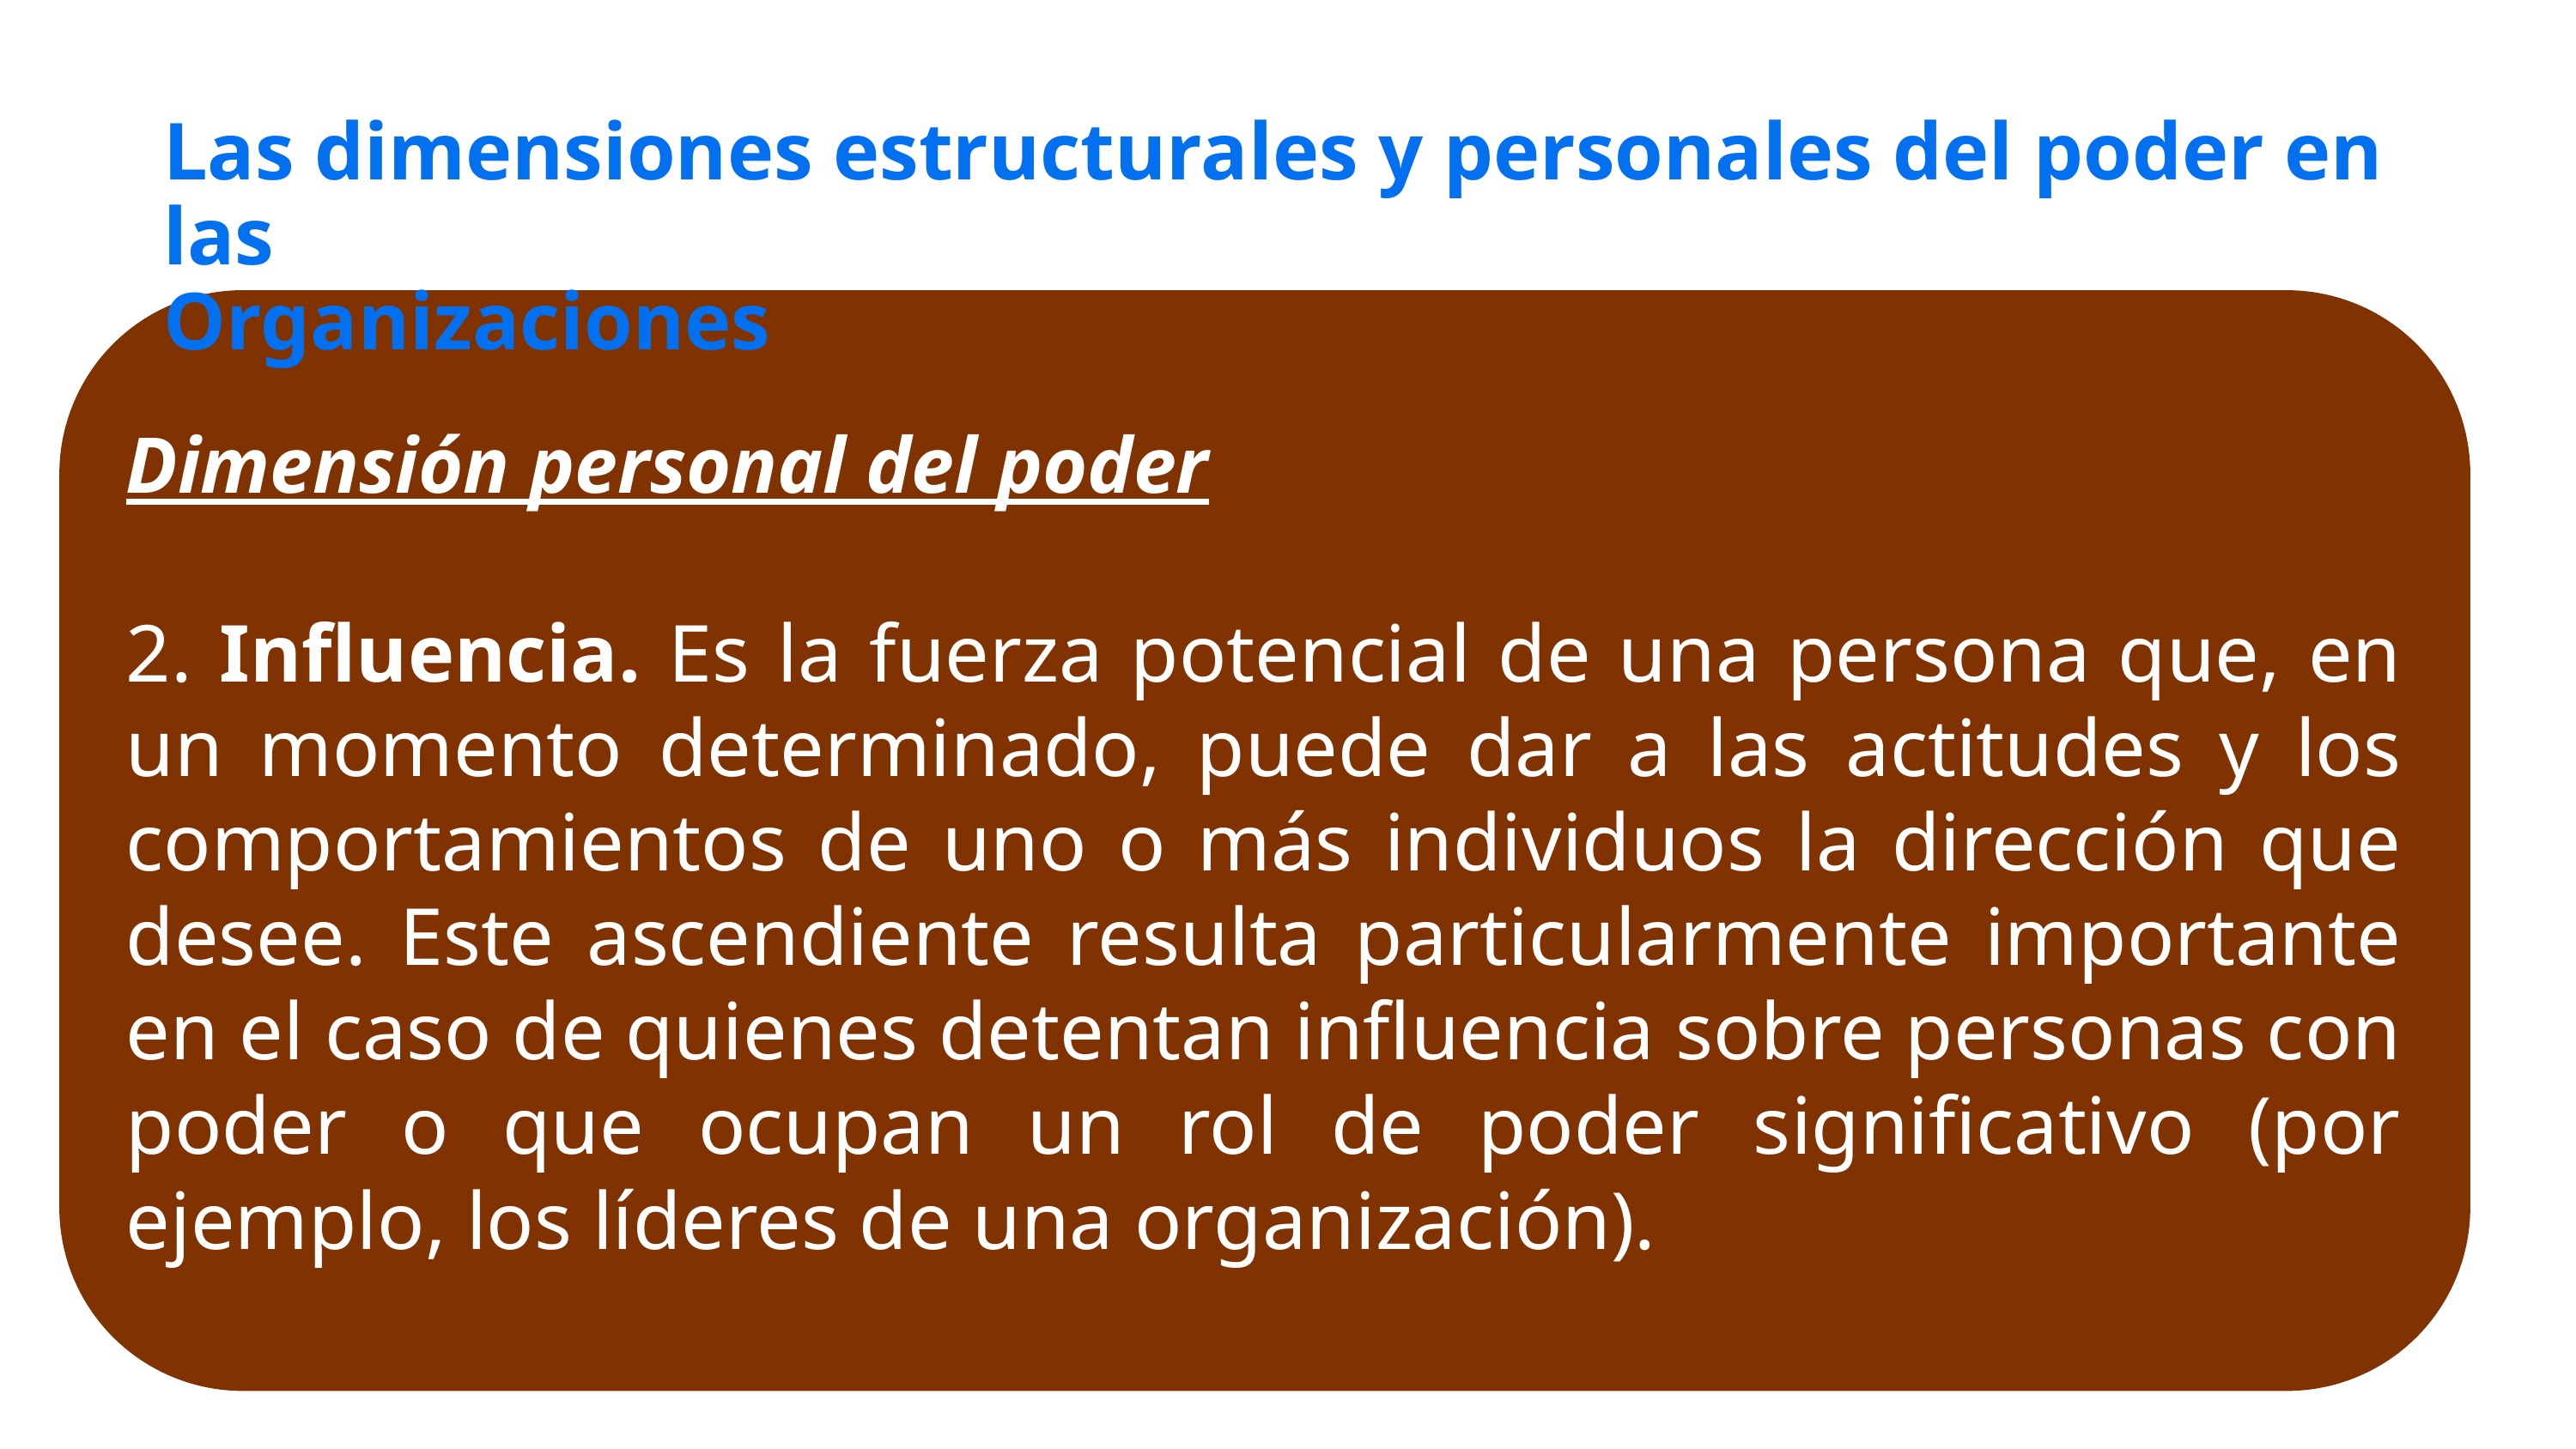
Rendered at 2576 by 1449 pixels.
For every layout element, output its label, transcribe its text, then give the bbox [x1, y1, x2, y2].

text_box Las dimensiones estructurales y personales del poder en las Organizaciones [150, 106, 2426, 373]
text_box Dimensión personal del poder 2. Influencia. Es la fuerza potencial de una persona que, en un momento determinado, puede dar a las actitudes y los comportamientos de uno o más individuos la dirección que desee. Este ascendiente resulta particularmente importante en el caso de quienes detentan influencia sobre personas con poder o que ocupan un rol de poder significativo (por ejemplo, los líderes de una organización). [58, 314, 2471, 1391]
